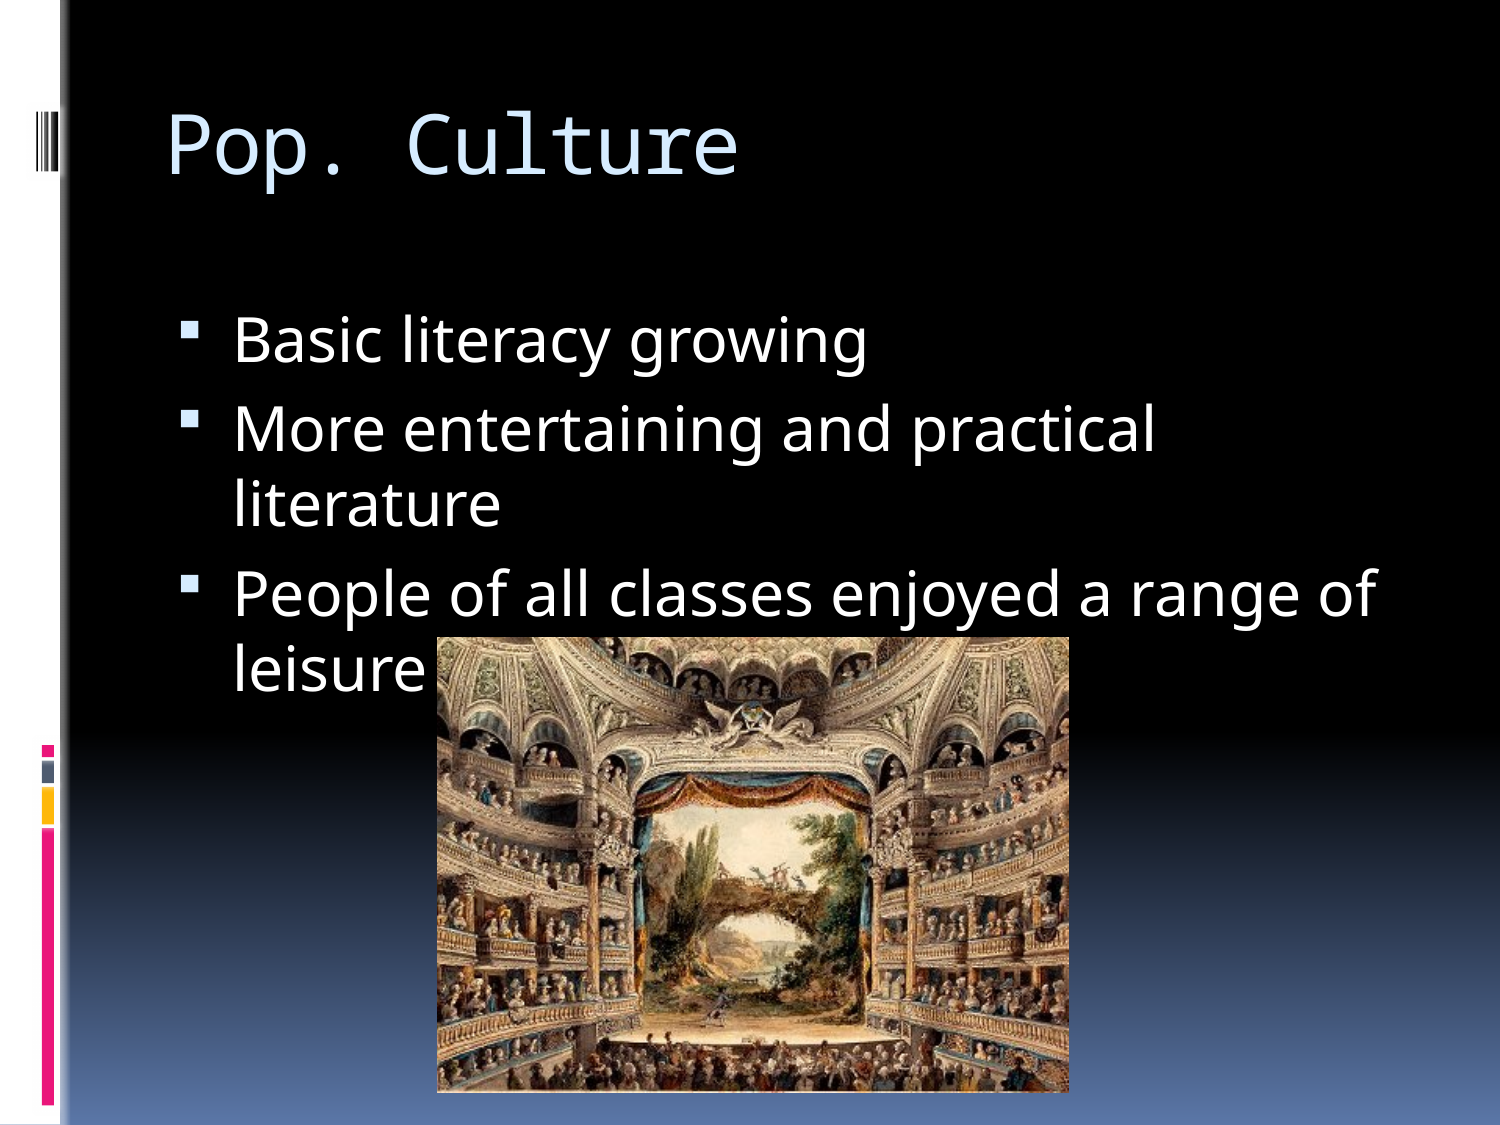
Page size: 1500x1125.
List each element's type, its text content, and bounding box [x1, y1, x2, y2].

list Basic literacy growing More entertaining and practical literature People of all classes enjoyed a range of leisure activities [150, 292, 1425, 1043]
title Pop. Culture [150, 83, 1425, 234]
picture [437, 637, 1070, 1093]
